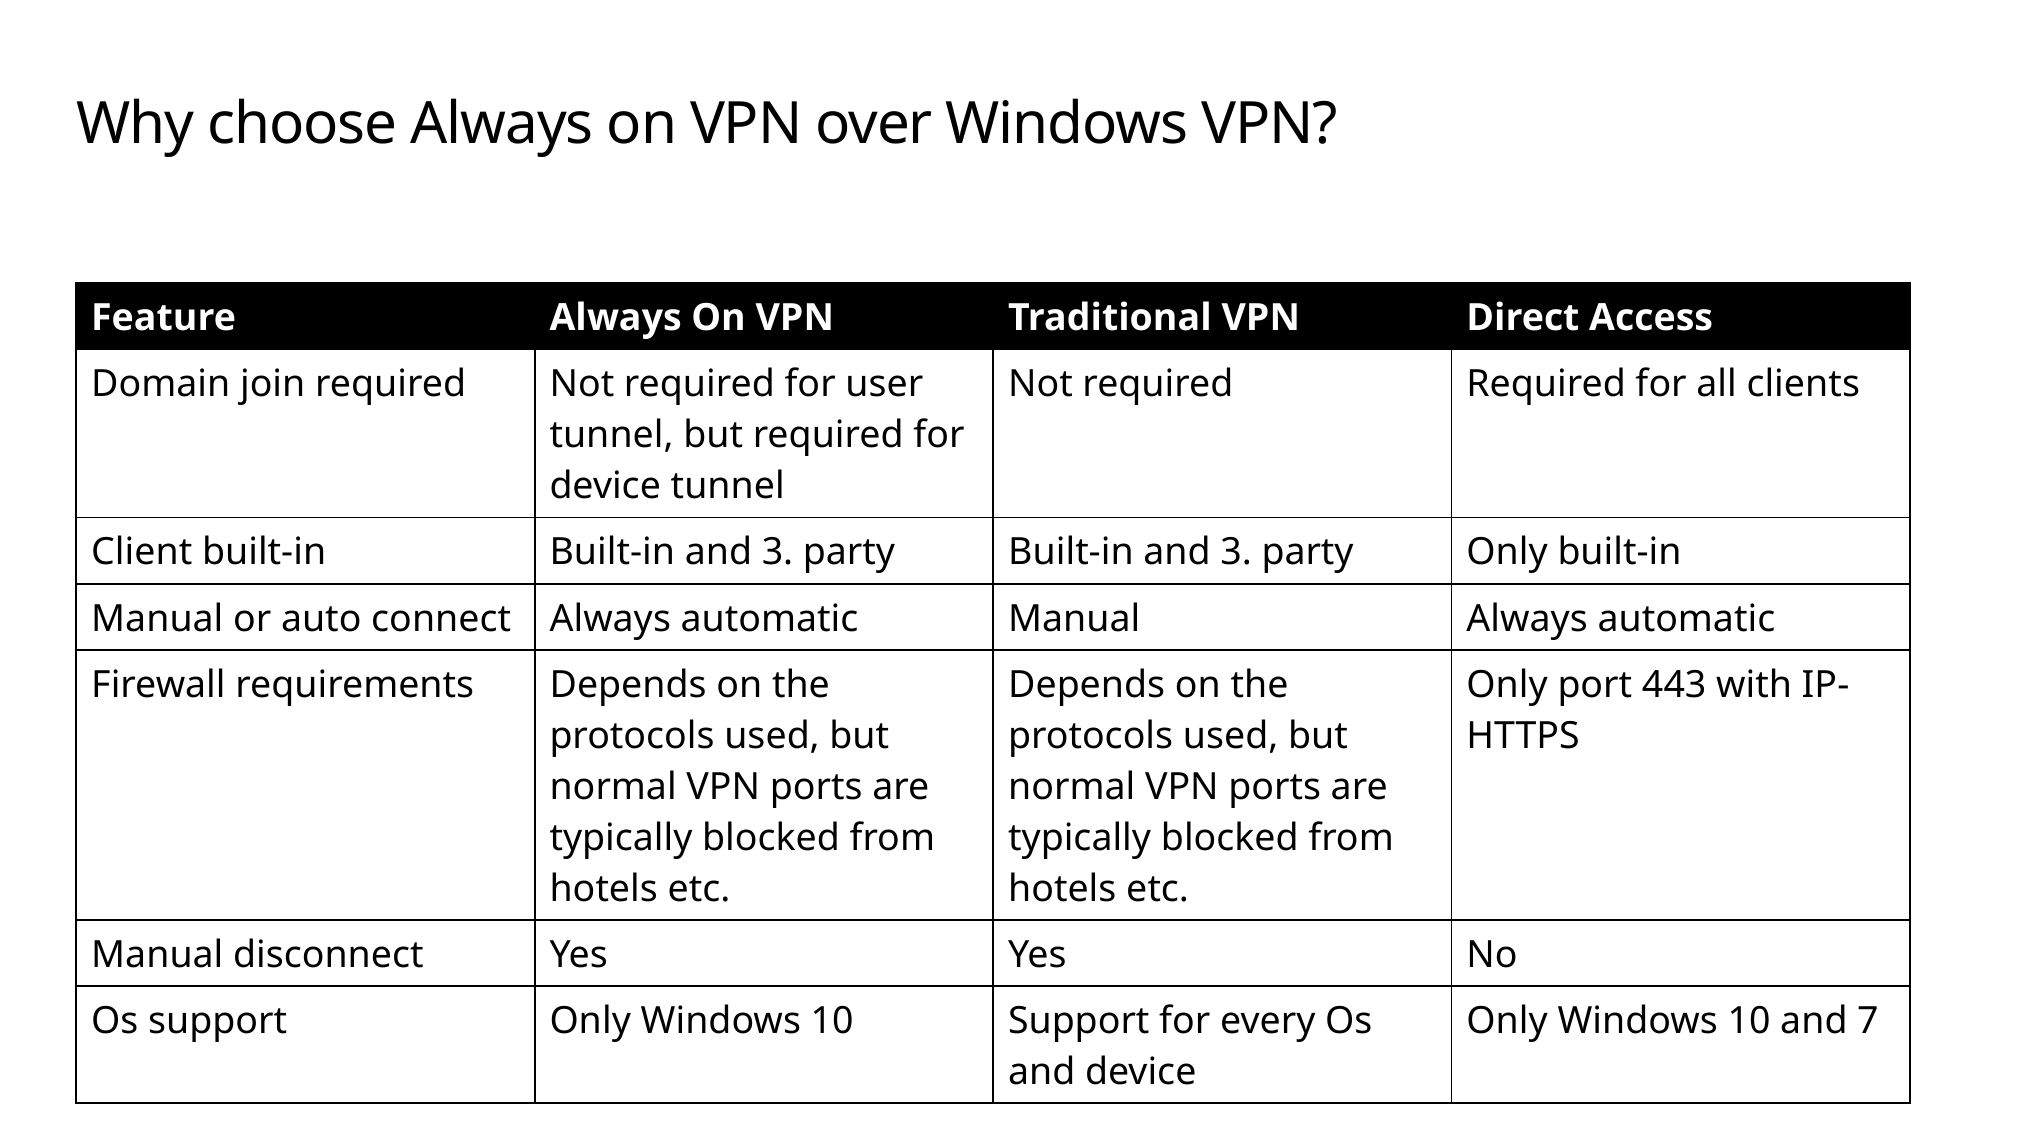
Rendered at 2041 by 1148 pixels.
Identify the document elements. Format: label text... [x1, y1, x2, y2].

table_cell Support for every Os and device [994, 987, 1451, 1102]
table_cell Not required [994, 350, 1451, 517]
table_cell Only Windows 10 and 7 [1452, 987, 1909, 1102]
table_cell Always automatic [1452, 585, 1909, 649]
table_header Feature [77, 284, 534, 349]
table_cell Depends on the protocols used, but normal VPN ports are typically blocked from hotels etc. [994, 651, 1451, 919]
table_header Direct Access [1452, 284, 1909, 349]
table_cell Only port 443 with IP-HTTPS [1452, 651, 1909, 919]
table_cell Manual [994, 585, 1451, 649]
table_cell Yes [536, 921, 992, 985]
table_cell Built-in and 3. party [994, 518, 1451, 583]
table_header Traditional VPN [994, 284, 1451, 349]
table_cell Only built-in [1452, 518, 1909, 583]
table_cell No [1452, 921, 1909, 985]
table_cell Not required for user tunnel, but required for device tunnel [536, 350, 992, 517]
table_cell Manual or auto connect [77, 585, 534, 649]
table_cell Only Windows 10 [536, 987, 992, 1102]
title Why choose Always on VPN over Windows VPN? [76, 93, 1968, 161]
table_cell Yes [994, 921, 1451, 985]
table_cell Depends on the protocols used, but normal VPN ports are typically blocked from hotels etc. [536, 651, 992, 919]
table_cell Firewall requirements [77, 651, 534, 919]
table_cell Always automatic [536, 585, 992, 649]
table_header Always On VPN [536, 284, 992, 349]
table_cell Client built-in [77, 518, 534, 583]
table_cell Required for all clients [1452, 350, 1909, 517]
table_cell Built-in and 3. party [536, 518, 992, 583]
table_cell Manual disconnect [77, 921, 534, 985]
table_cell Domain join required [77, 350, 534, 517]
table_cell Os support [77, 987, 534, 1102]
